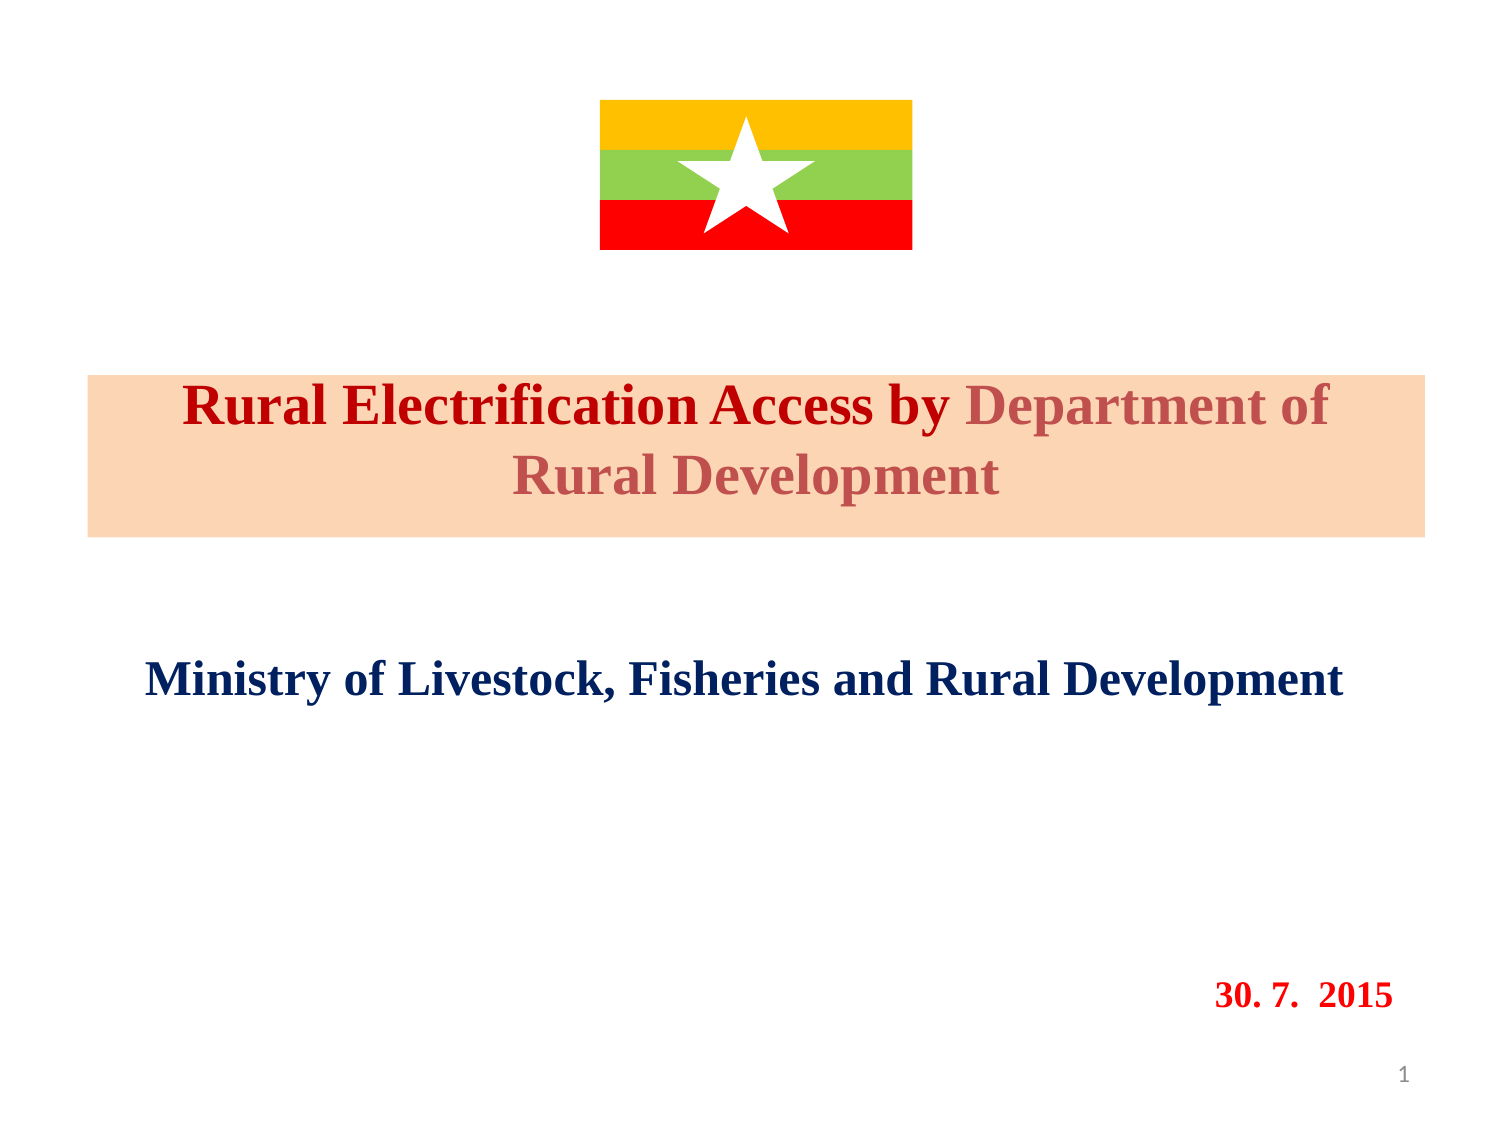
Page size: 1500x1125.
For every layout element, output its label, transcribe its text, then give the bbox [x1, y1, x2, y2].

text_box 30. 7. 2015 [1199, 962, 1431, 1023]
text_box [675, 114, 817, 236]
text_box [598, 98, 914, 148]
slide_number 1 [1074, 1042, 1425, 1103]
subtitle Ministry of Livestock, Fisheries and Rural Development [125, 637, 1375, 813]
text_box [761, 148, 914, 198]
title Rural Electrification Access by Department of Rural Development [87, 375, 1425, 538]
text_box [598, 198, 914, 252]
text_box [598, 148, 732, 198]
